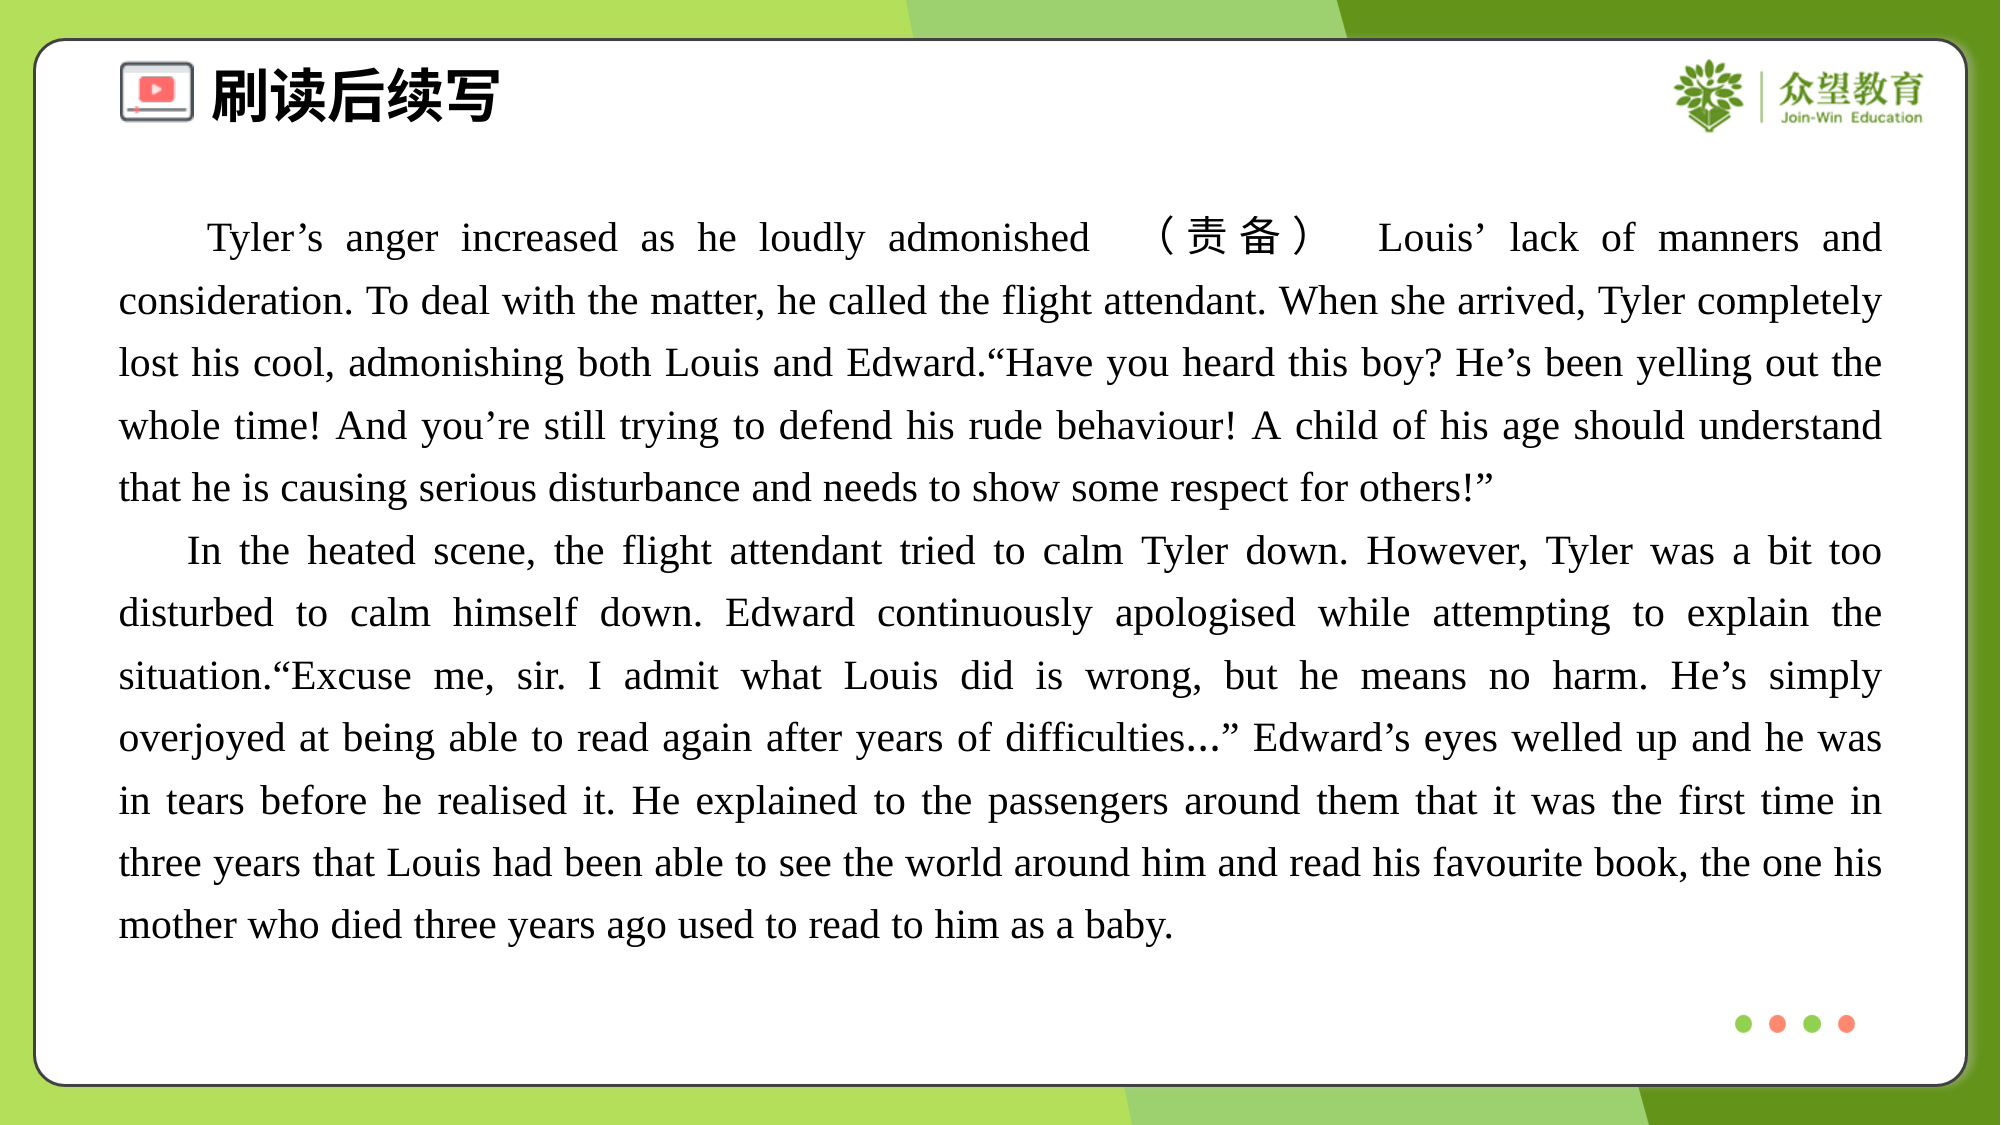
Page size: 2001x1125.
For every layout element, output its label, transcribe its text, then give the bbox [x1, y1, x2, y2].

picture [0, 0, 2000, 1125]
text_box Tyler’s anger increased as he loudly admonished （责备） Louis’ lack of manners and consideration. To deal with the matter, he called the flight attendant. When she arrived, Tyler completely lost his cool, admonishing both Louis and Edward.“Have you heard this boy? He’s been yelling out the whole time! And you’re still trying to defend his rude behaviour! A child of his age should understand that he is causing serious disturbance and needs to show some respect for others!” In the heated scene, the flight attendant tried to calm Tyler down. However, Tyler was a bit too disturbed to calm himself down. Edward continuously apologised while attempting to explain the situation.“Excuse me, sir. I admit what Louis did is wrong, but he means no harm. He’s simply overjoyed at being able to read again after years of difficulties…” Edward’s eyes welled up and he was in tears before he realised it. He explained to the passengers around them that it was the first time in three years that Louis had been able to see the world around him and read his favourite book, the one his mother who died three years ago used to read to him as a baby. [118, 147, 1883, 1081]
